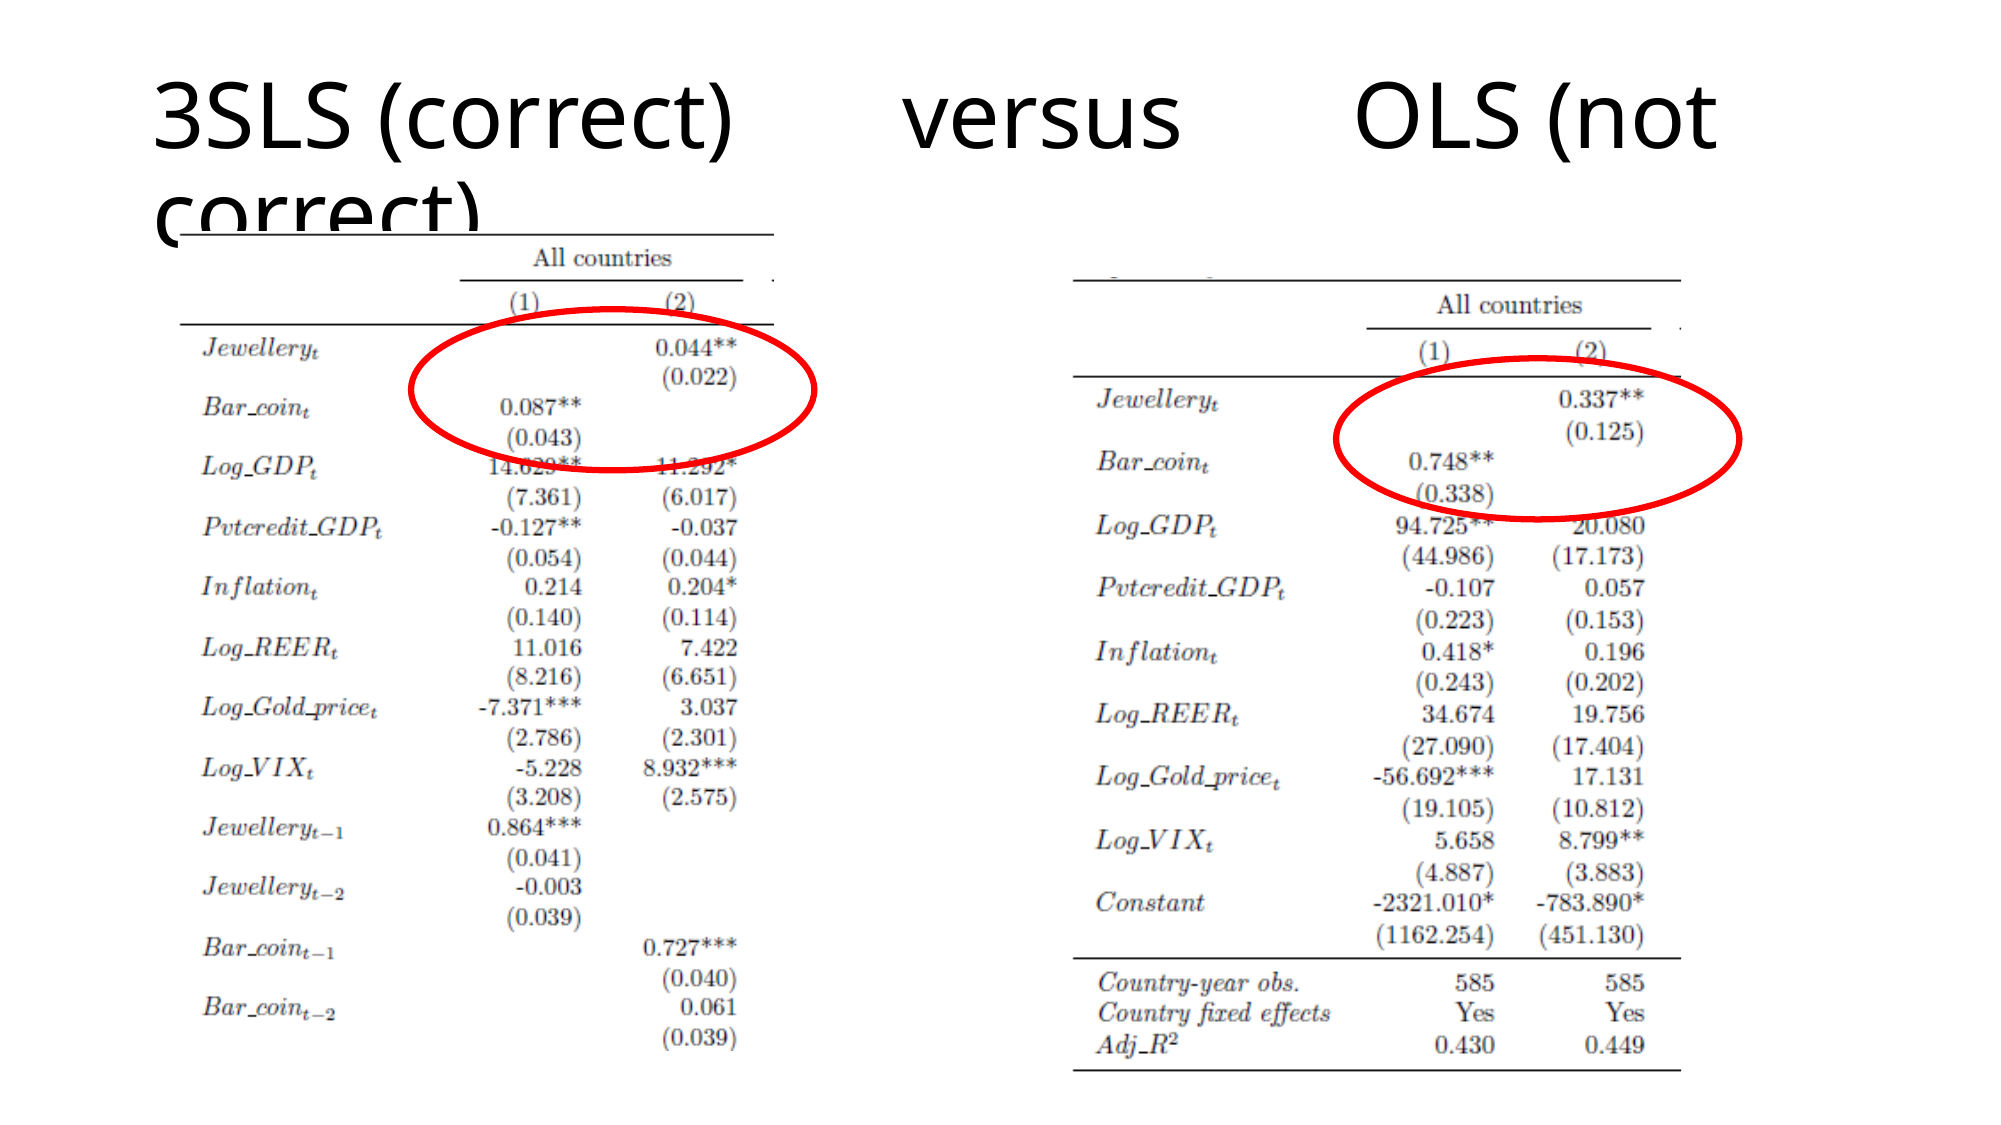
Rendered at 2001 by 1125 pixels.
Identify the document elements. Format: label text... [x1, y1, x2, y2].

text_box [1682, 381, 1741, 497]
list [177, 231, 775, 1051]
title 3SLS (correct) versus OLS (not correct) [137, 59, 1863, 278]
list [1061, 277, 1682, 1084]
text_box [775, 340, 816, 439]
